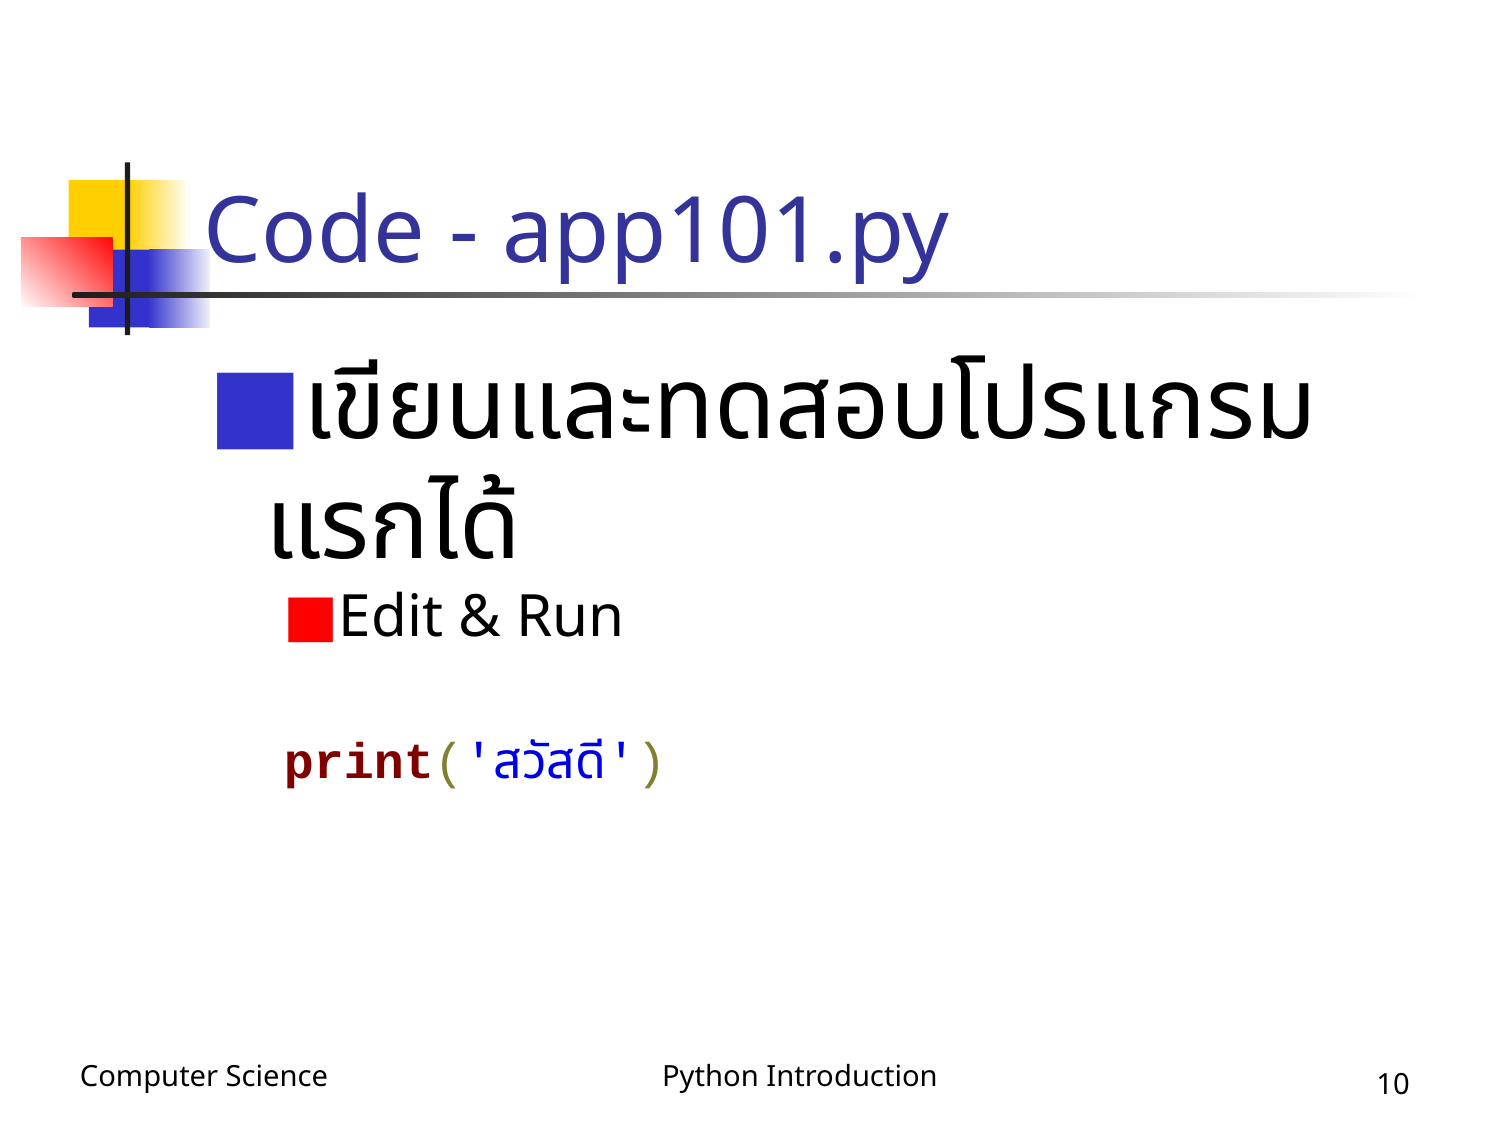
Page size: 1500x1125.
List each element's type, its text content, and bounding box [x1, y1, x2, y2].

title Code - app101.py [188, 101, 1468, 289]
list เขียนและทดสอบโปรแกรมแรกได้ Edit & Run print('สวัสดี') [193, 331, 1469, 1006]
slide_number ‹#› [1112, 1037, 1425, 1113]
